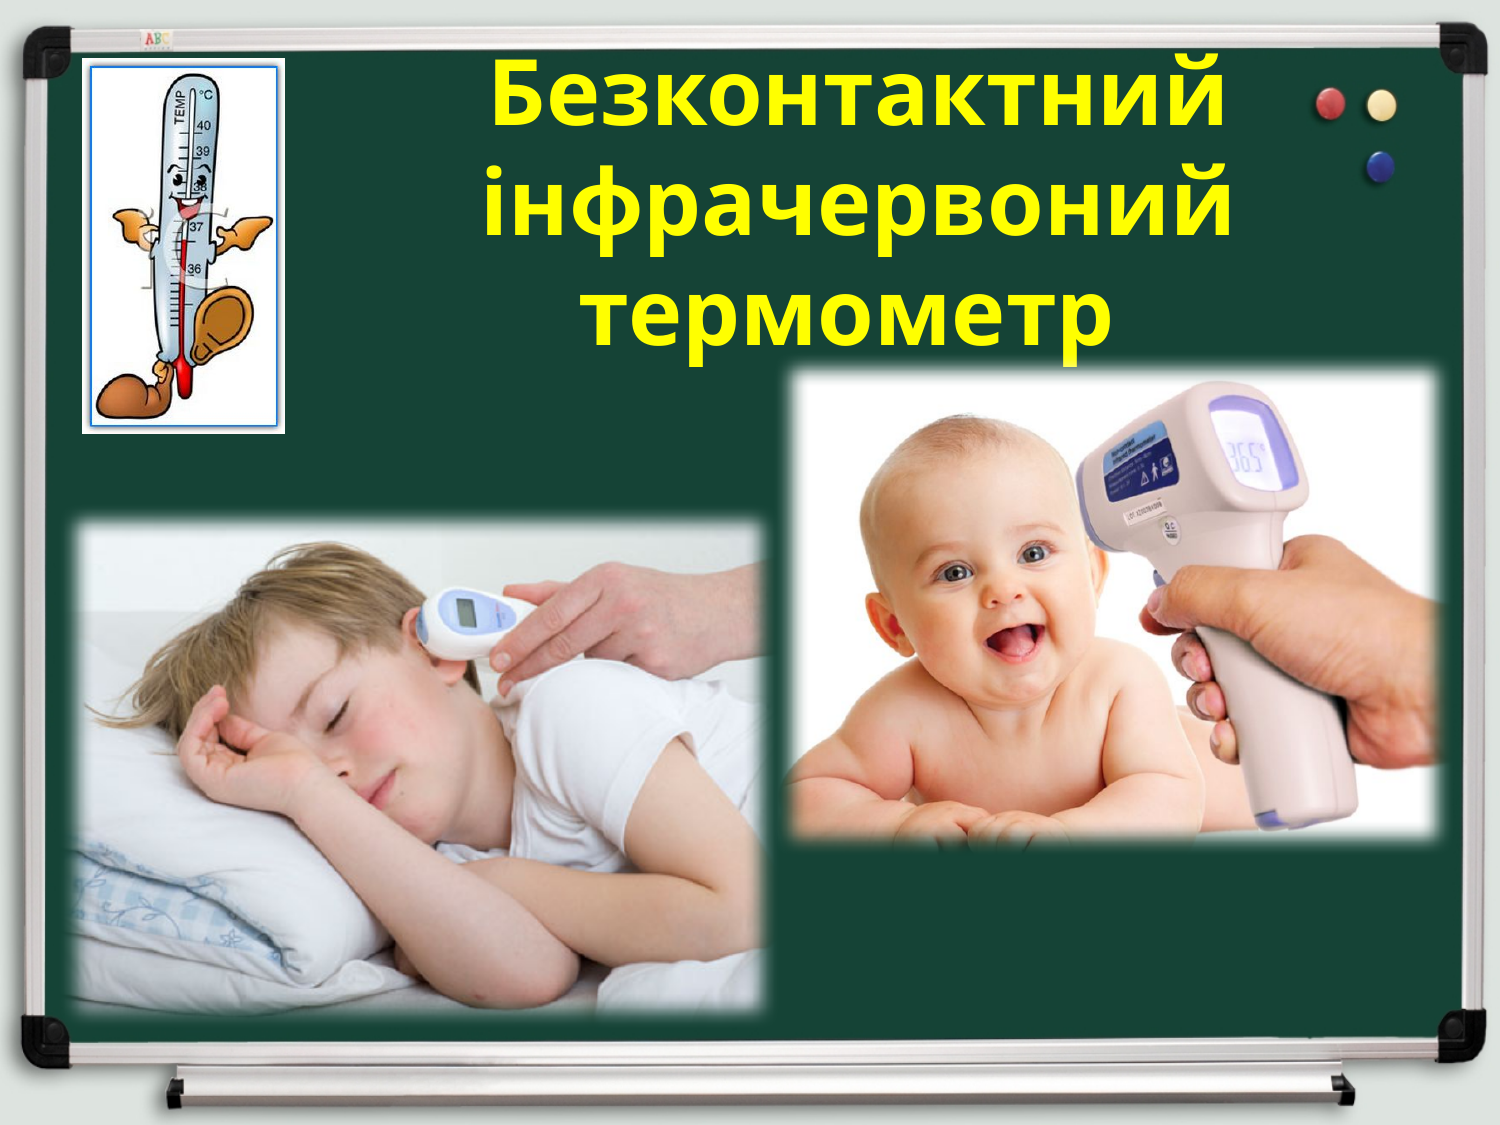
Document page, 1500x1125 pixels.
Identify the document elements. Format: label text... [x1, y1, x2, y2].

picture [0, 0, 1500, 1125]
title Безконтактний інфрачервоний термометр [292, 105, 1426, 294]
